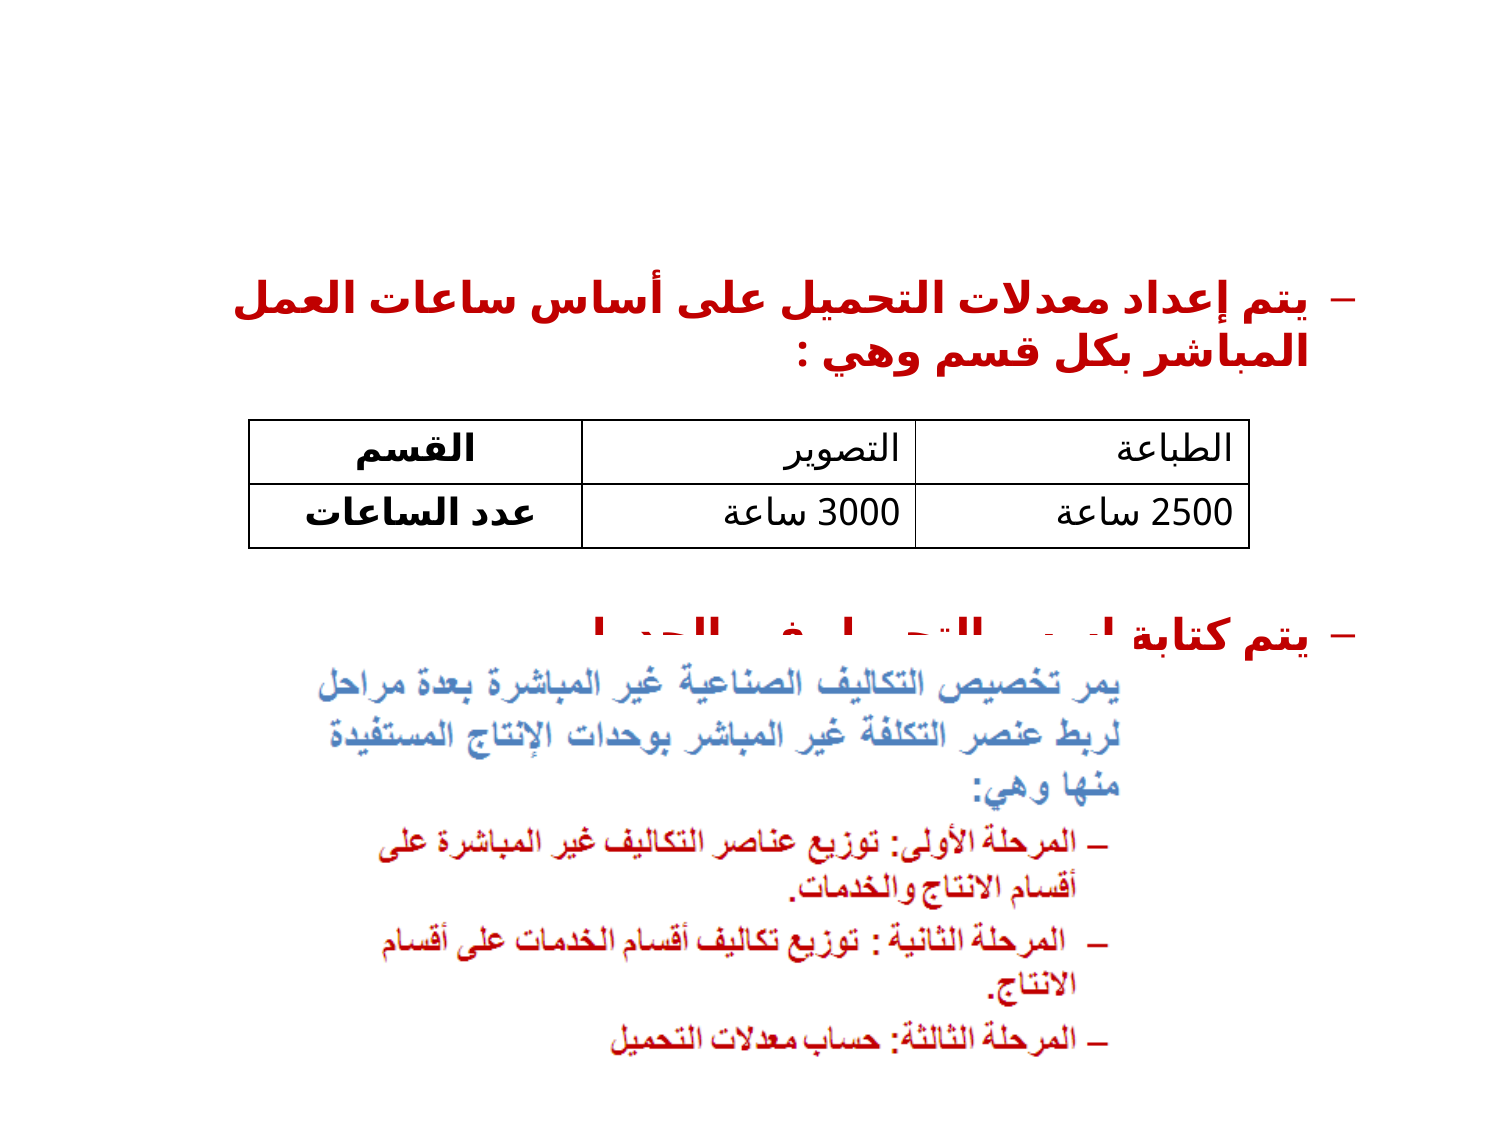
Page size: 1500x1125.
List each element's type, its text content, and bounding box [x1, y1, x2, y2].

picture [312, 635, 1135, 1125]
table_cell 3000 ساعة [583, 485, 915, 547]
table_header التصوير [583, 421, 915, 483]
table_header الطباعة [916, 421, 1248, 483]
table_cell عدد الساعات [250, 485, 581, 547]
table_header القسم [250, 421, 581, 483]
table_cell 2500 ساعة [916, 485, 1248, 547]
list يتم إعداد معدلات التحميل على أساس ساعات العمل المباشر بكل قسم وهي : يتم كتابة اسس التحميل في الجدول [75, 262, 1425, 1005]
